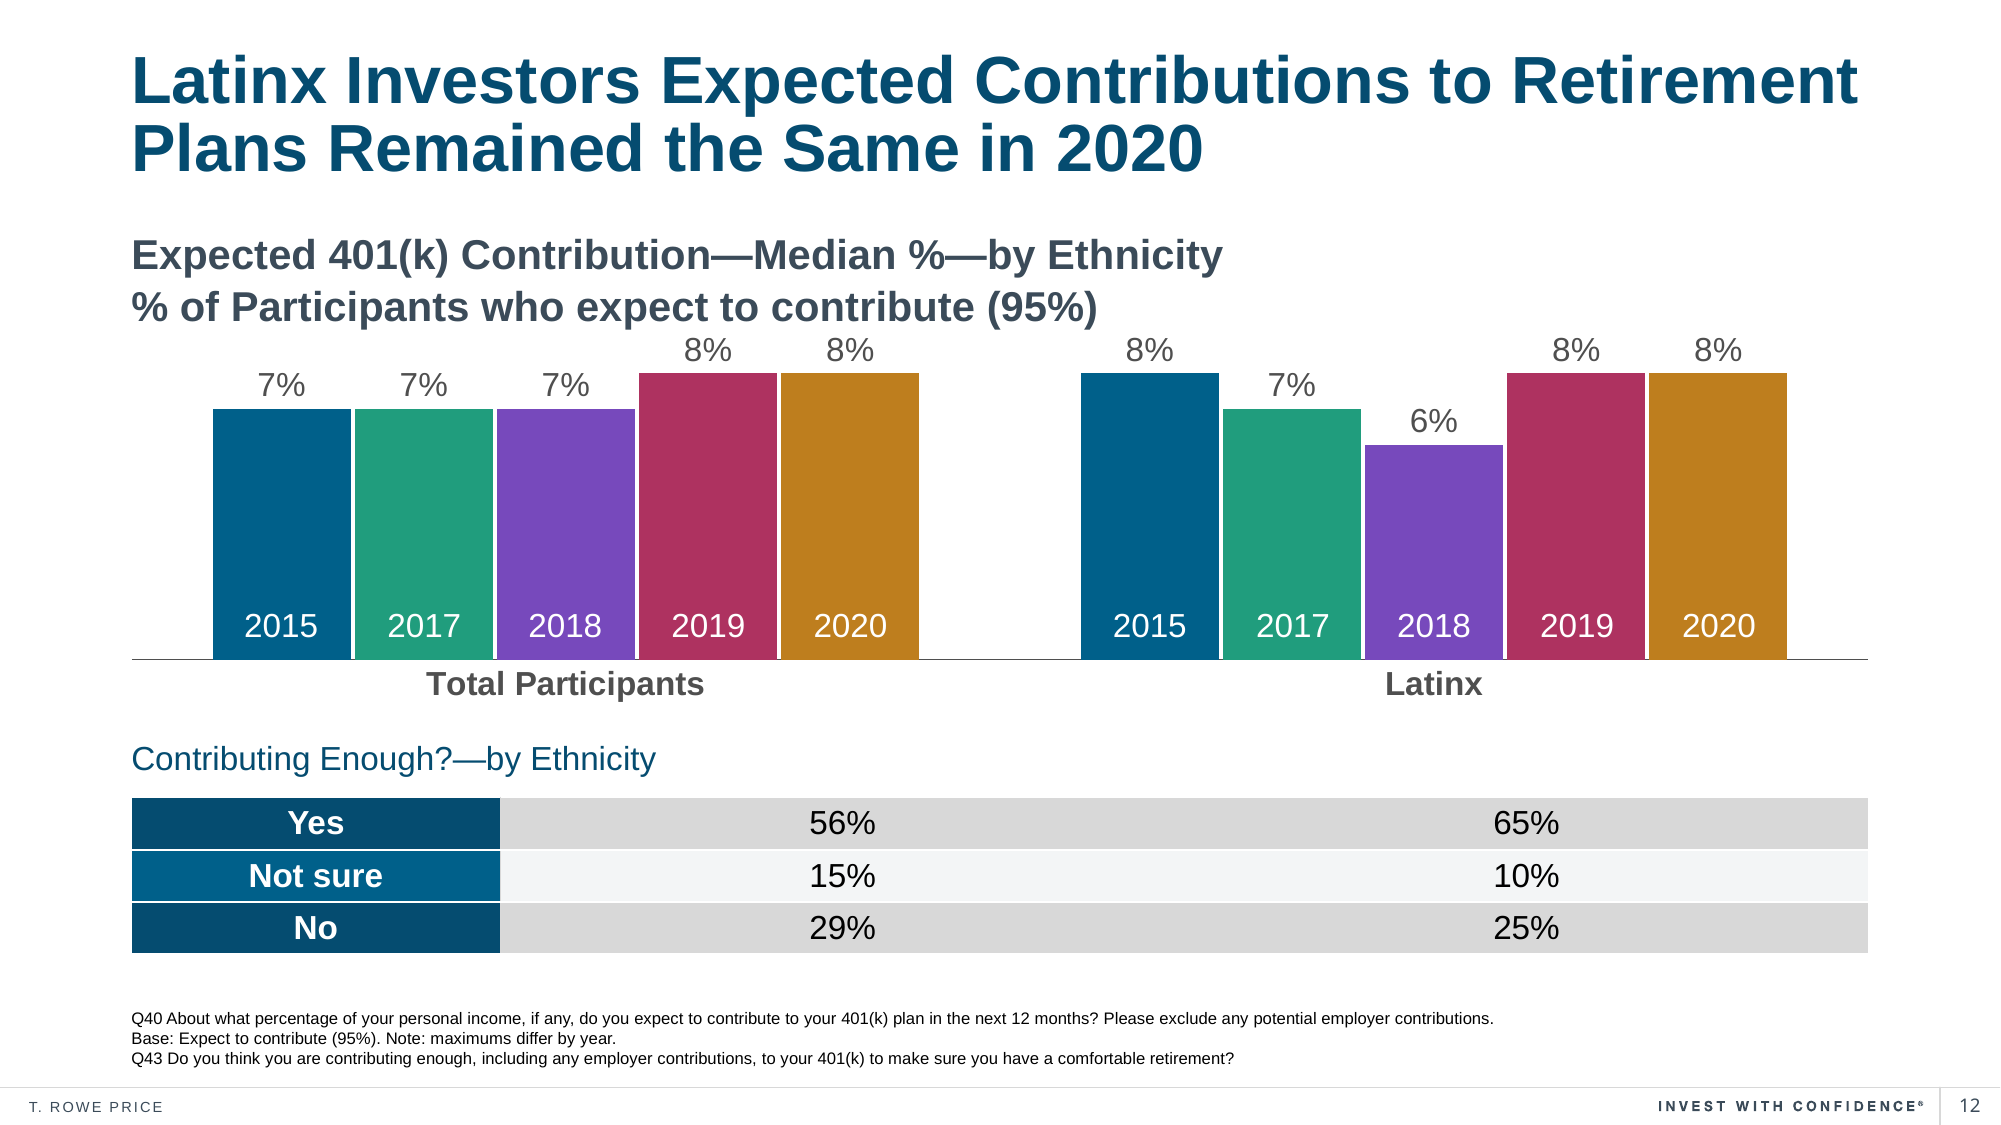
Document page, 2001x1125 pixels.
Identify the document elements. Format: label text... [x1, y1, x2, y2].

table_cell 25% [1185, 903, 1868, 953]
table_header 65% [1185, 798, 1868, 849]
table_cell Not sure [132, 851, 500, 901]
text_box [1078, 604, 1791, 646]
table_cell 29% [501, 903, 1185, 953]
table_cell No [132, 903, 500, 953]
table_header 56% [501, 798, 1185, 849]
text_box Contributing Enough?—by Ethnicity [131, 737, 764, 778]
table_header Yes [132, 798, 500, 849]
table_cell 10% [1185, 851, 1868, 901]
list Expected 401(k) Contribution—Median %—by Ethnicity % of Participants who expect to contribute (95%) [131, 224, 1869, 293]
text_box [209, 604, 923, 646]
title Latinx Investors Expected Contributions to Retirement Plans Remained the Same in 2020 [131, 48, 1870, 171]
list Q40 About what percentage of your personal income, if any, do you expect to contribute to your 401(k) plan in the next 12 months? Please exclude any potential employer contributions. Base: Expect to contribute (95%). Note: maximums differ by year. Q43 Do you think you are contributing enough, including any employer contributions, to your 401(k) to make sure you have a comfortable retirement? [131, 993, 1838, 1068]
table_cell 15% [501, 851, 1185, 901]
chart [130, 316, 1869, 707]
